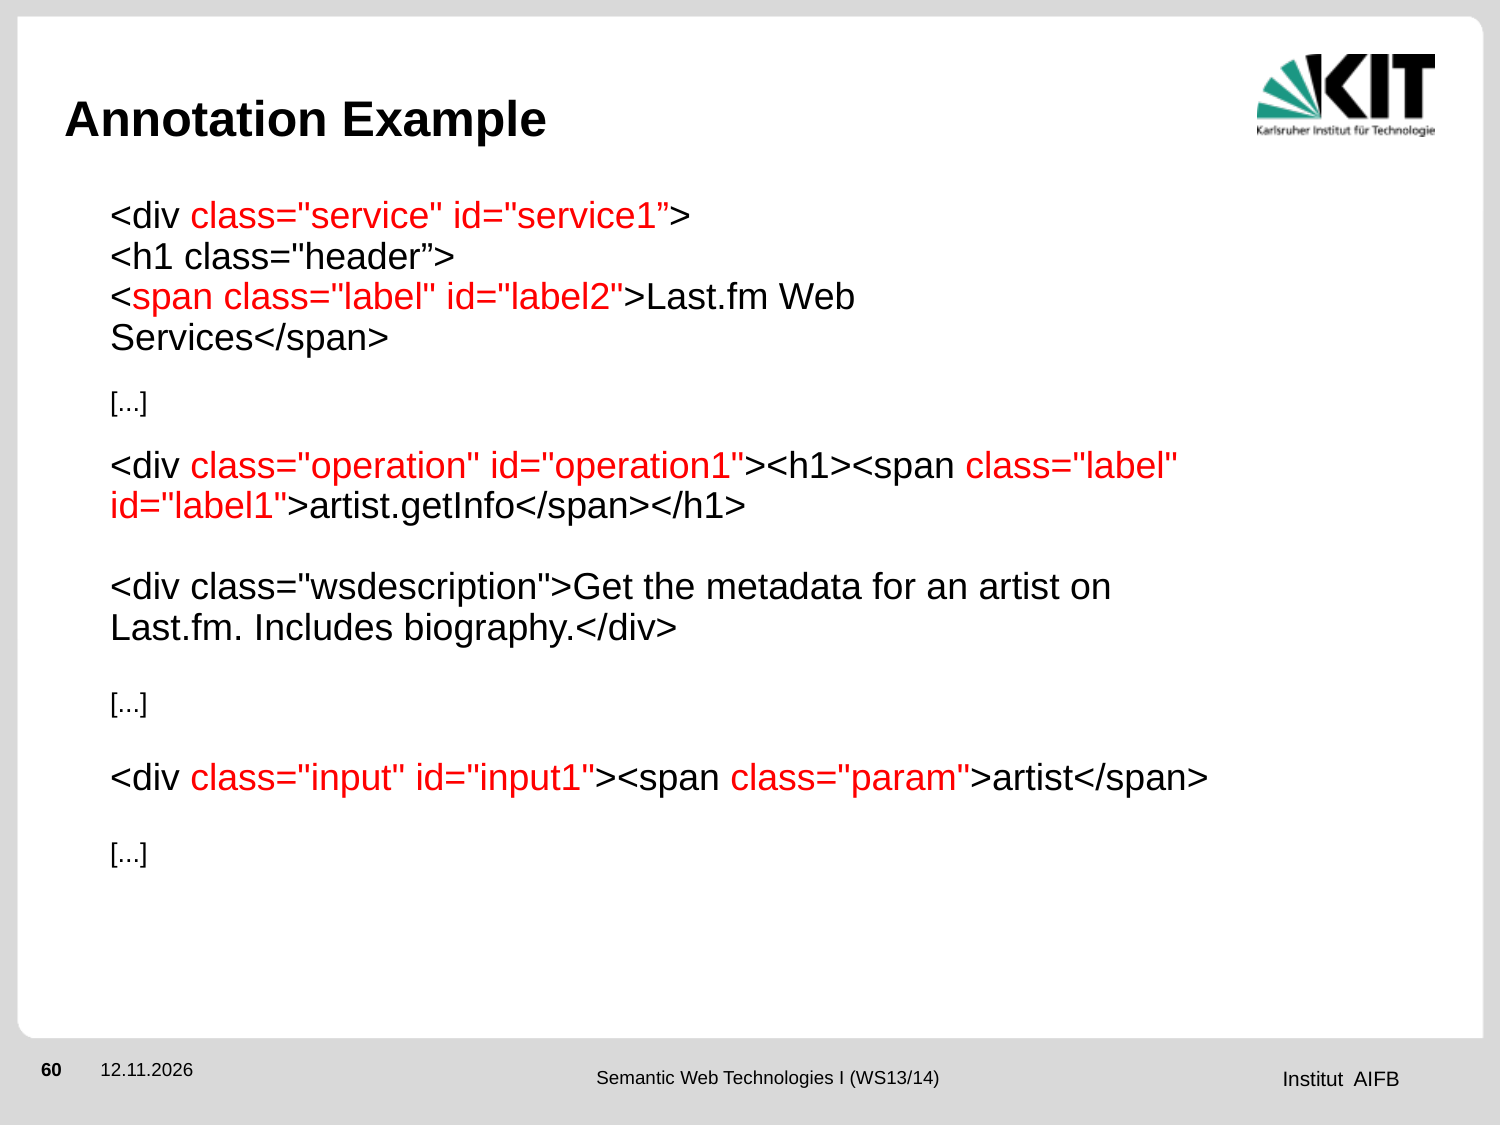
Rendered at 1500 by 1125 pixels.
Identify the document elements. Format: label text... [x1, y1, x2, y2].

picture [0, 0, 1500, 1125]
list <div class="service" id="service1”> <h1 class="header”> <span class="label" id="label2">Last.fm Web Services</span> [...] <div class="operation" id="operation1"><h1><span class="label" id="label1">artist.getInfo</span></h1> <div class="wsdescription">Get the metadata for an artist on Last.fm. Includes biography.</div> [...] <div class="input" id="input1"><span class="param">artist</span> [...] [64, 196, 1436, 1000]
title Annotation Example [64, 54, 1198, 147]
